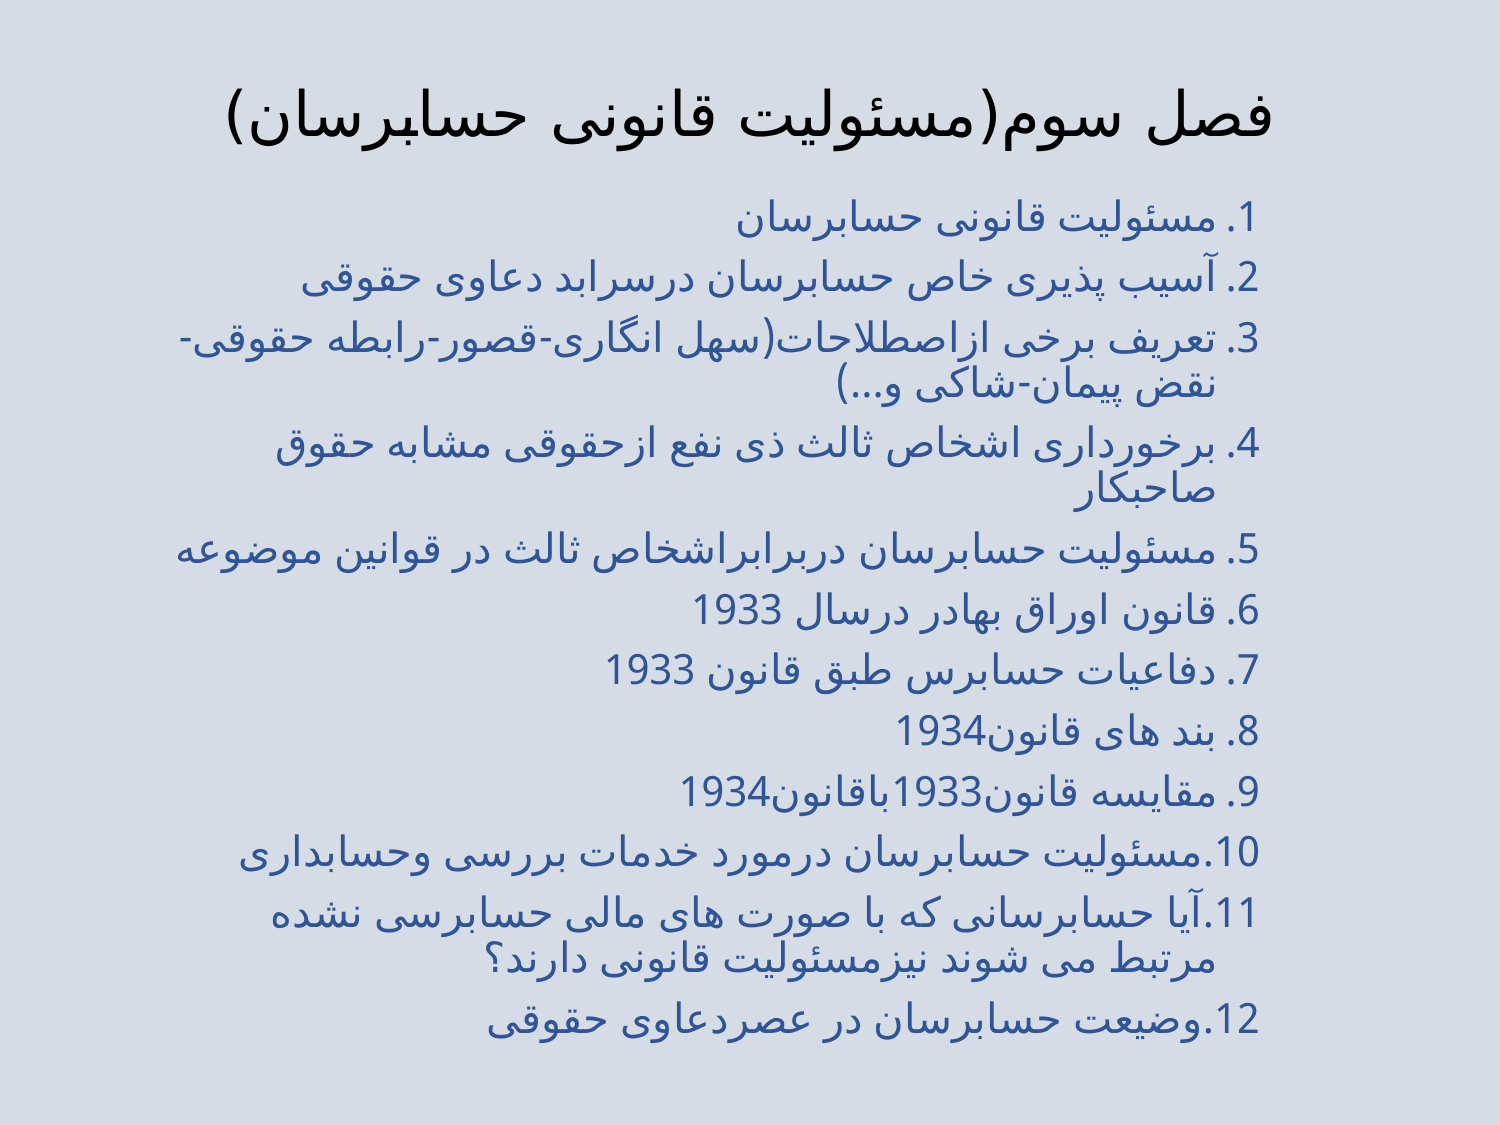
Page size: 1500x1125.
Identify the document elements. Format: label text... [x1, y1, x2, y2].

subtitle مسئولیت قانونی حسابرسان آسیب پذیری خاص حسابرسان درسرابد دعاوی حقوقی تعریف برخی ازاصطلاحات(سهل انگاری-قصور-رابطه حقوقی-نقض پیمان-شاکی و...) برخورداری اشخاص ثالث ذی نفع ازحقوقی مشابه حقوق صاحبکار مسئولیت حسابرسان دربرابراشخاص ثالث در قوانین موضوعه قانون اوراق بهادر درسال 1933 دفاعیات حسابرس طبق قانون 1933 بند های قانون1934 مقایسه قانون1933باقانون1934 مسئولیت حسابرسان درمورد خدمات بررسی وحسابداری آیا حسابرسانی که با صورت های مالی حسابرسی نشده مرتبط می شوند نیزمسئولیت قانونی دارند؟ وضیعت حسابرسان در عصردعاوی حقوقی [150, 187, 1275, 836]
title فصل سوم(مسئولیت قانونی حسابرسان) [187, 50, 1313, 158]
